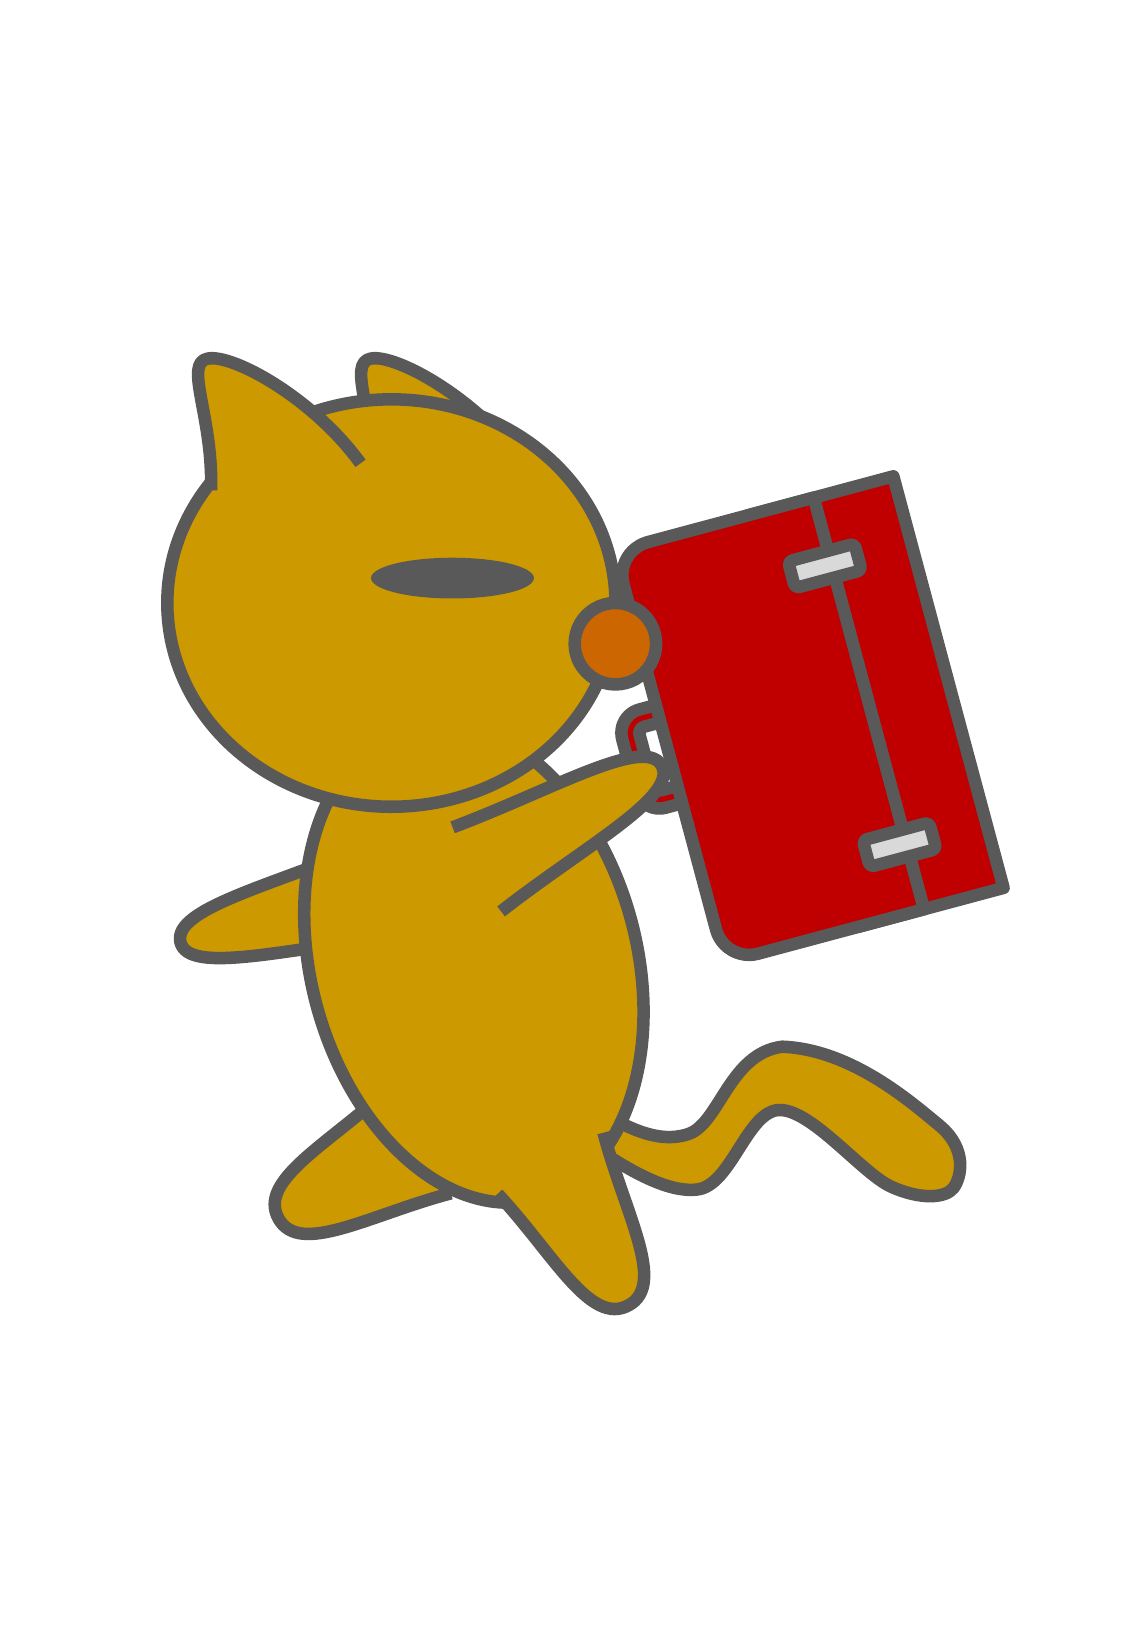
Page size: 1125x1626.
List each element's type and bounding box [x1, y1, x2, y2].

text_box [167, 353, 969, 1316]
